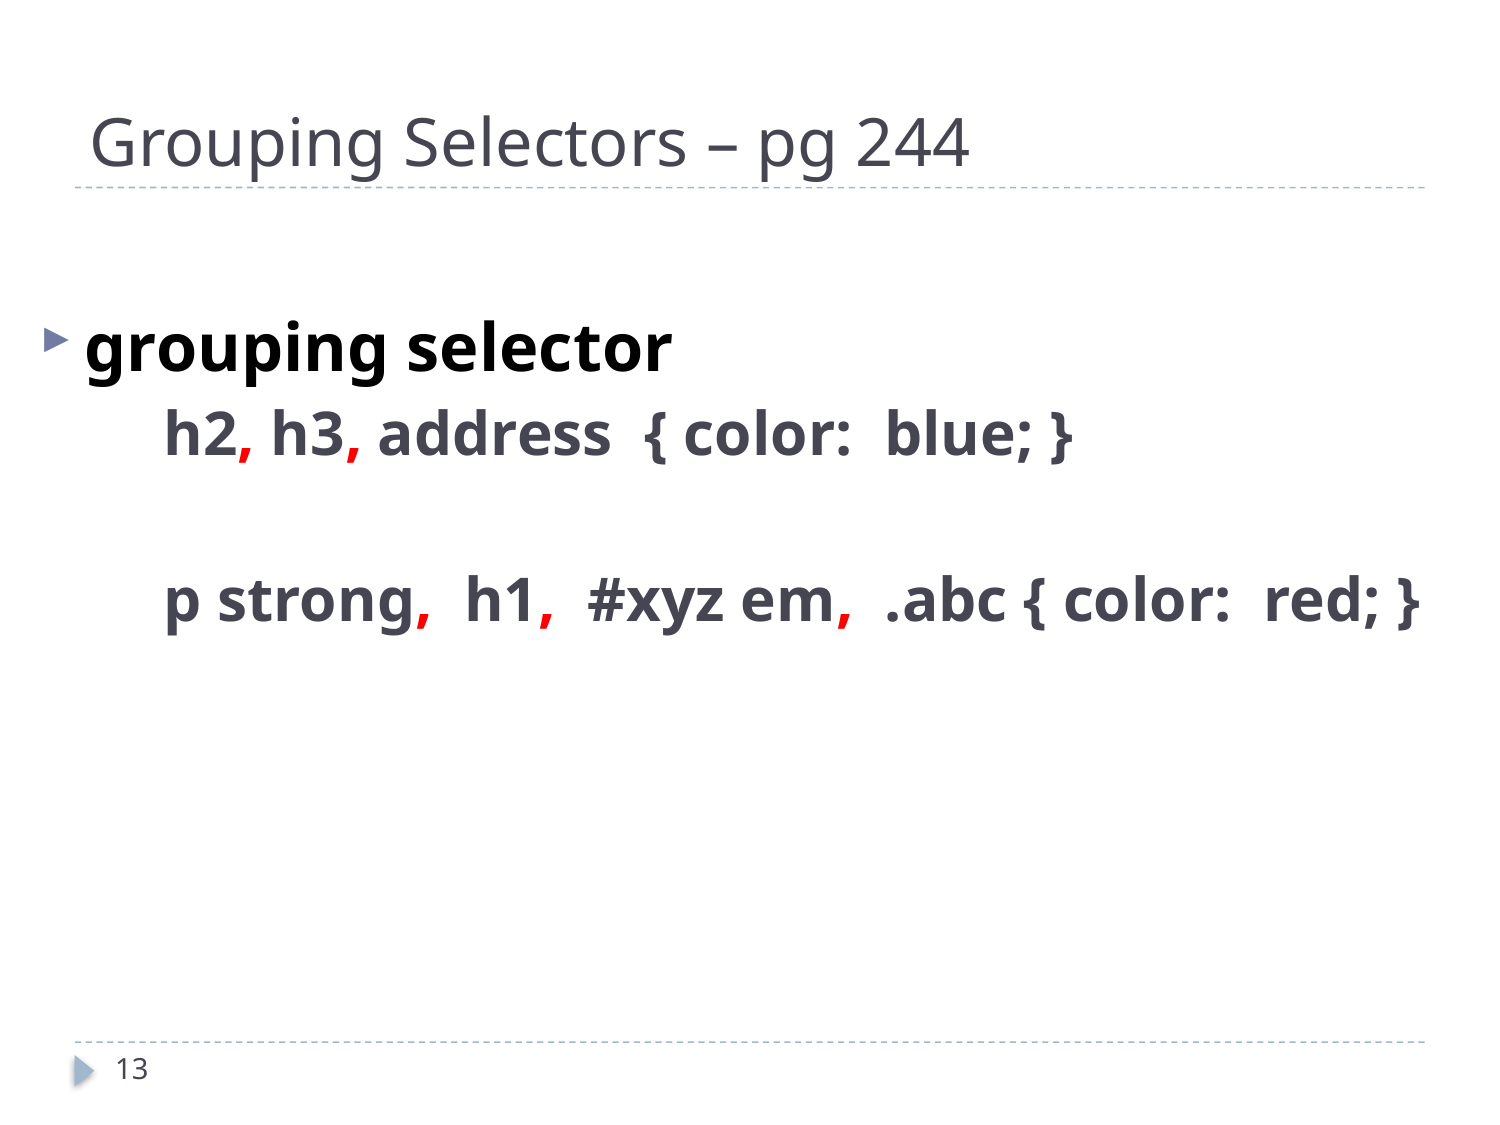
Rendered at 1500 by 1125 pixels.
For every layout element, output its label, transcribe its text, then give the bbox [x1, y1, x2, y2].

list grouping selector h2, h3, address { color: blue; } p strong, h1, #xyz em, .abc { color: red; } [24, 224, 1488, 1025]
slide_number 13 [100, 1042, 426, 1103]
title Grouping Selectors – pg 244 [75, 24, 1425, 188]
